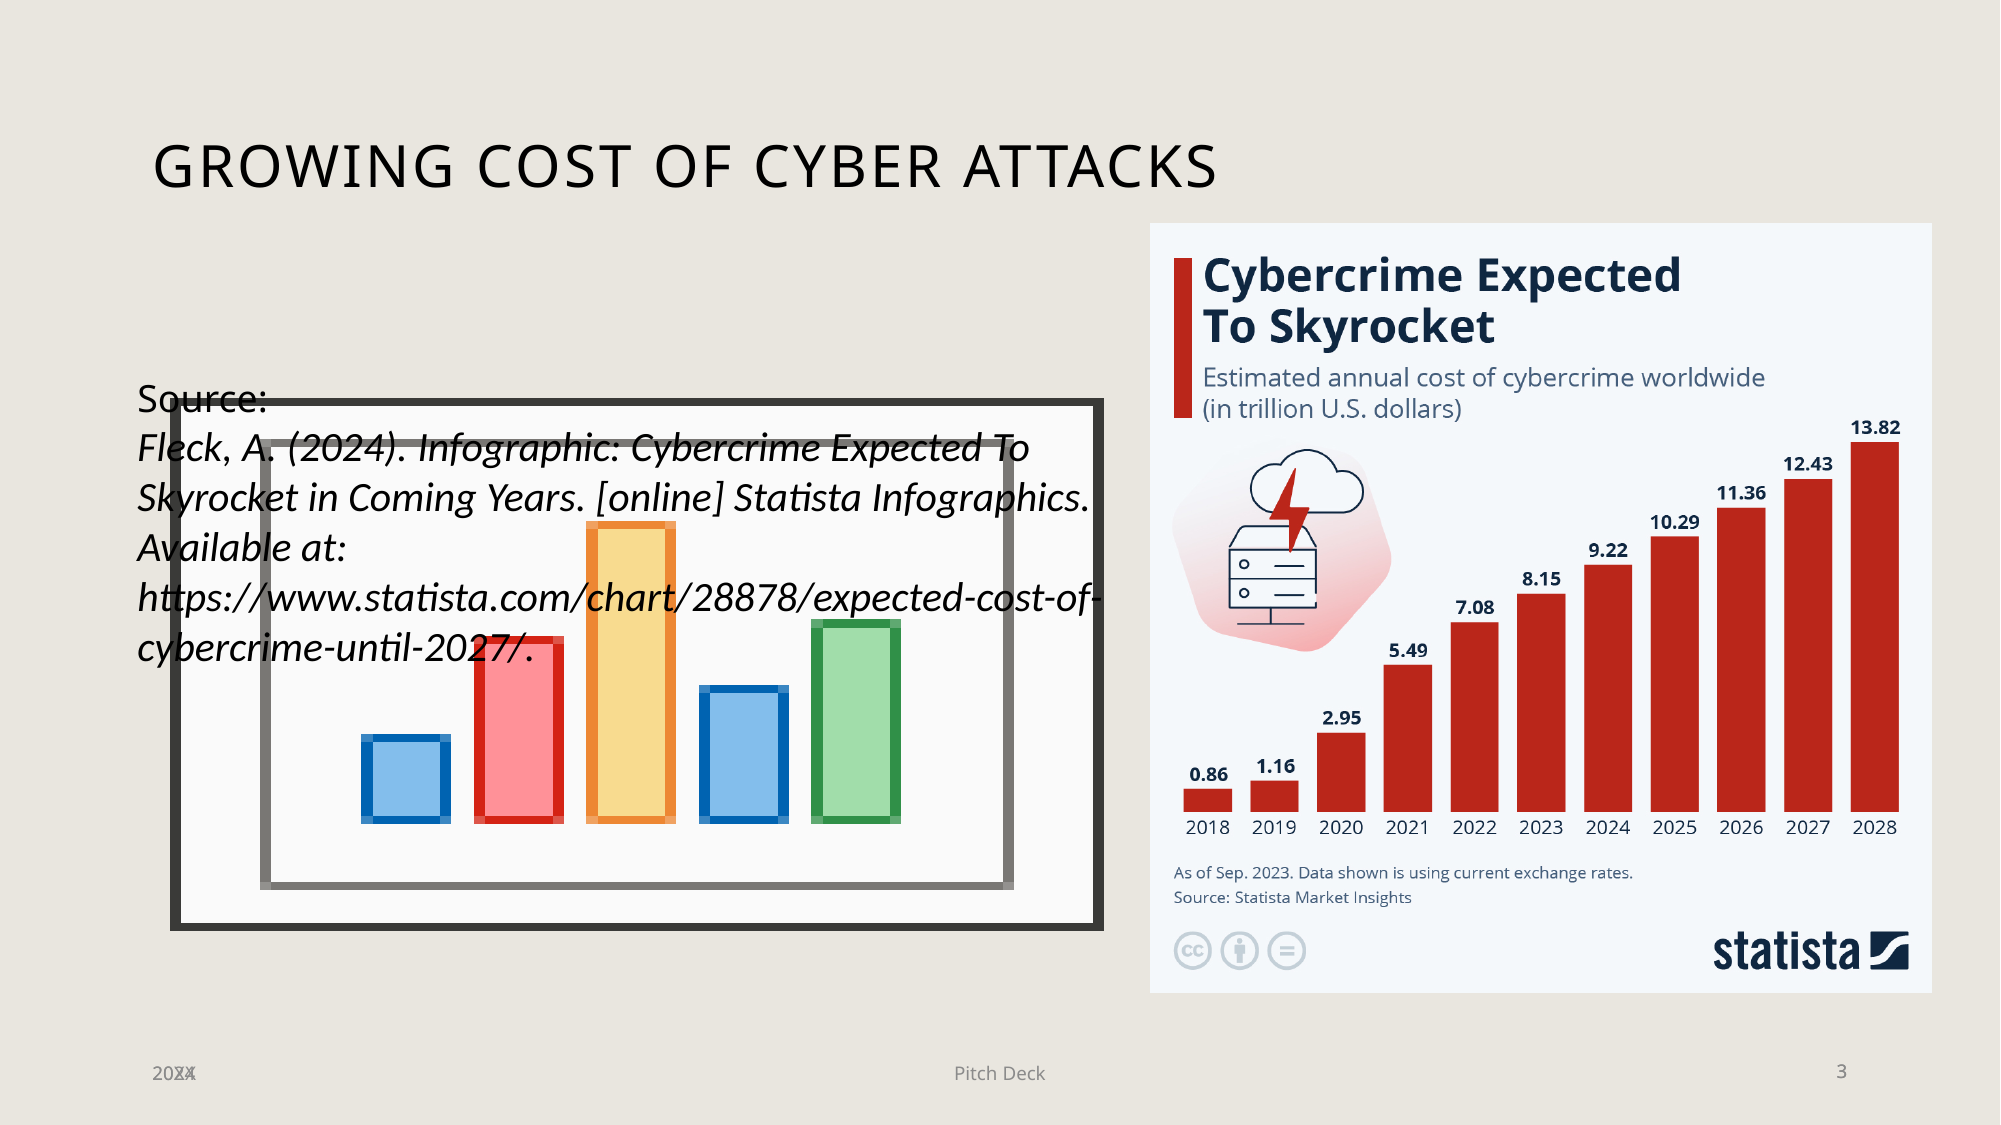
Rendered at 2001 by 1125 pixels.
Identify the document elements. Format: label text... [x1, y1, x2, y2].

slide_number 20XX [137, 1042, 588, 1103]
title Growing cost of Cyber ATtacks [137, 59, 1863, 278]
text_box Source: Fleck, A. (2024). Infographic: Cybercrime Expected To Skyrocket in Coming Years. [online] Statista Infographics. Available at: https://www.statista.com/chart/28878/expected-cost-of-cybercrime-until-2027/. ‌ [137, 375, 1138, 956]
slide_number 3 [1412, 1042, 1863, 1103]
footer Pitch Deck [662, 1042, 1338, 1103]
picture [1150, 223, 1933, 993]
